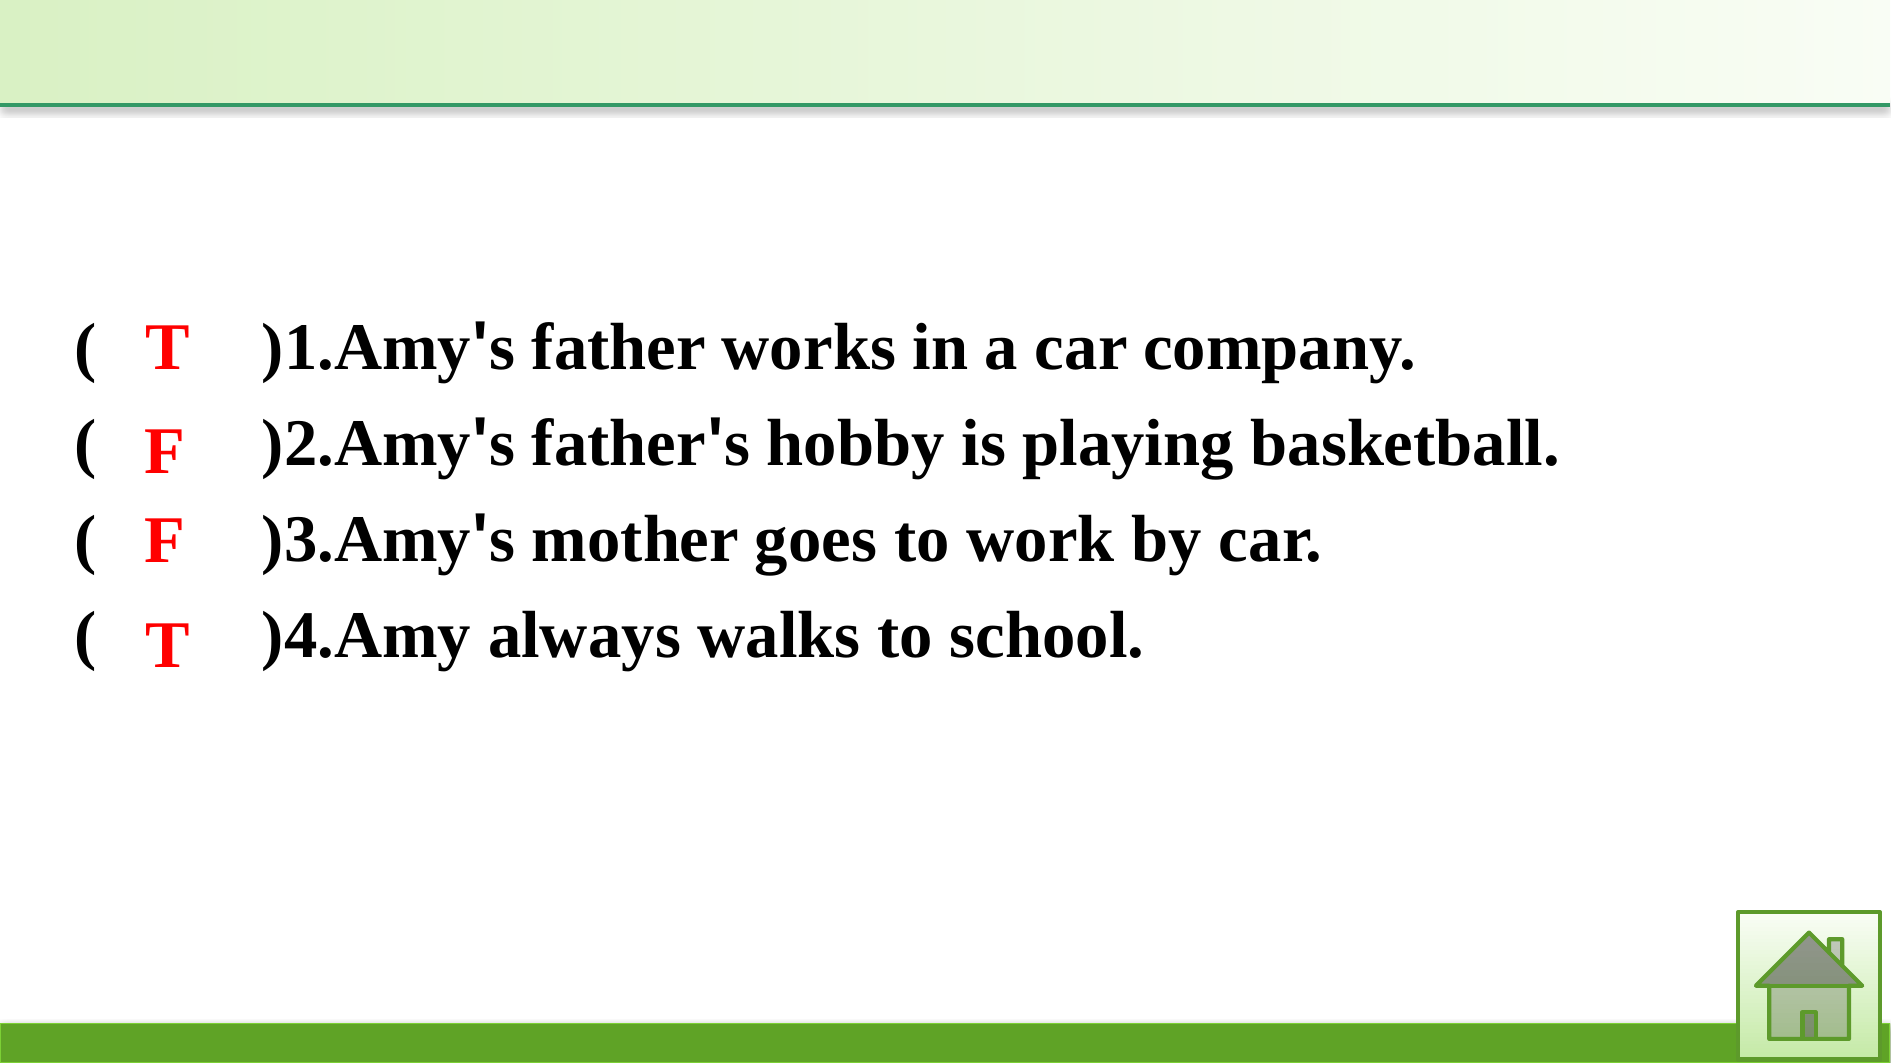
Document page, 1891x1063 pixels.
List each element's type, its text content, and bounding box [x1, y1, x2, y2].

text_box T [130, 577, 205, 689]
text_box ( )1.Amy's father works in a car company. ( )2.Amy's father's hobby is playing basketball. ( )3.Amy's mother goes to work by car. ( )4.Amy always walks to school. [59, 279, 130, 678]
text_box F [130, 472, 201, 577]
text_box T [130, 279, 205, 391]
text_box F [130, 383, 201, 472]
text_box ( )1.Amy's father works in a car company. ( )2.Amy's father's hobby is playing basketball. ( )3.Amy's mother goes to work by car. ( )4.Amy always walks to school. [201, 279, 1833, 678]
